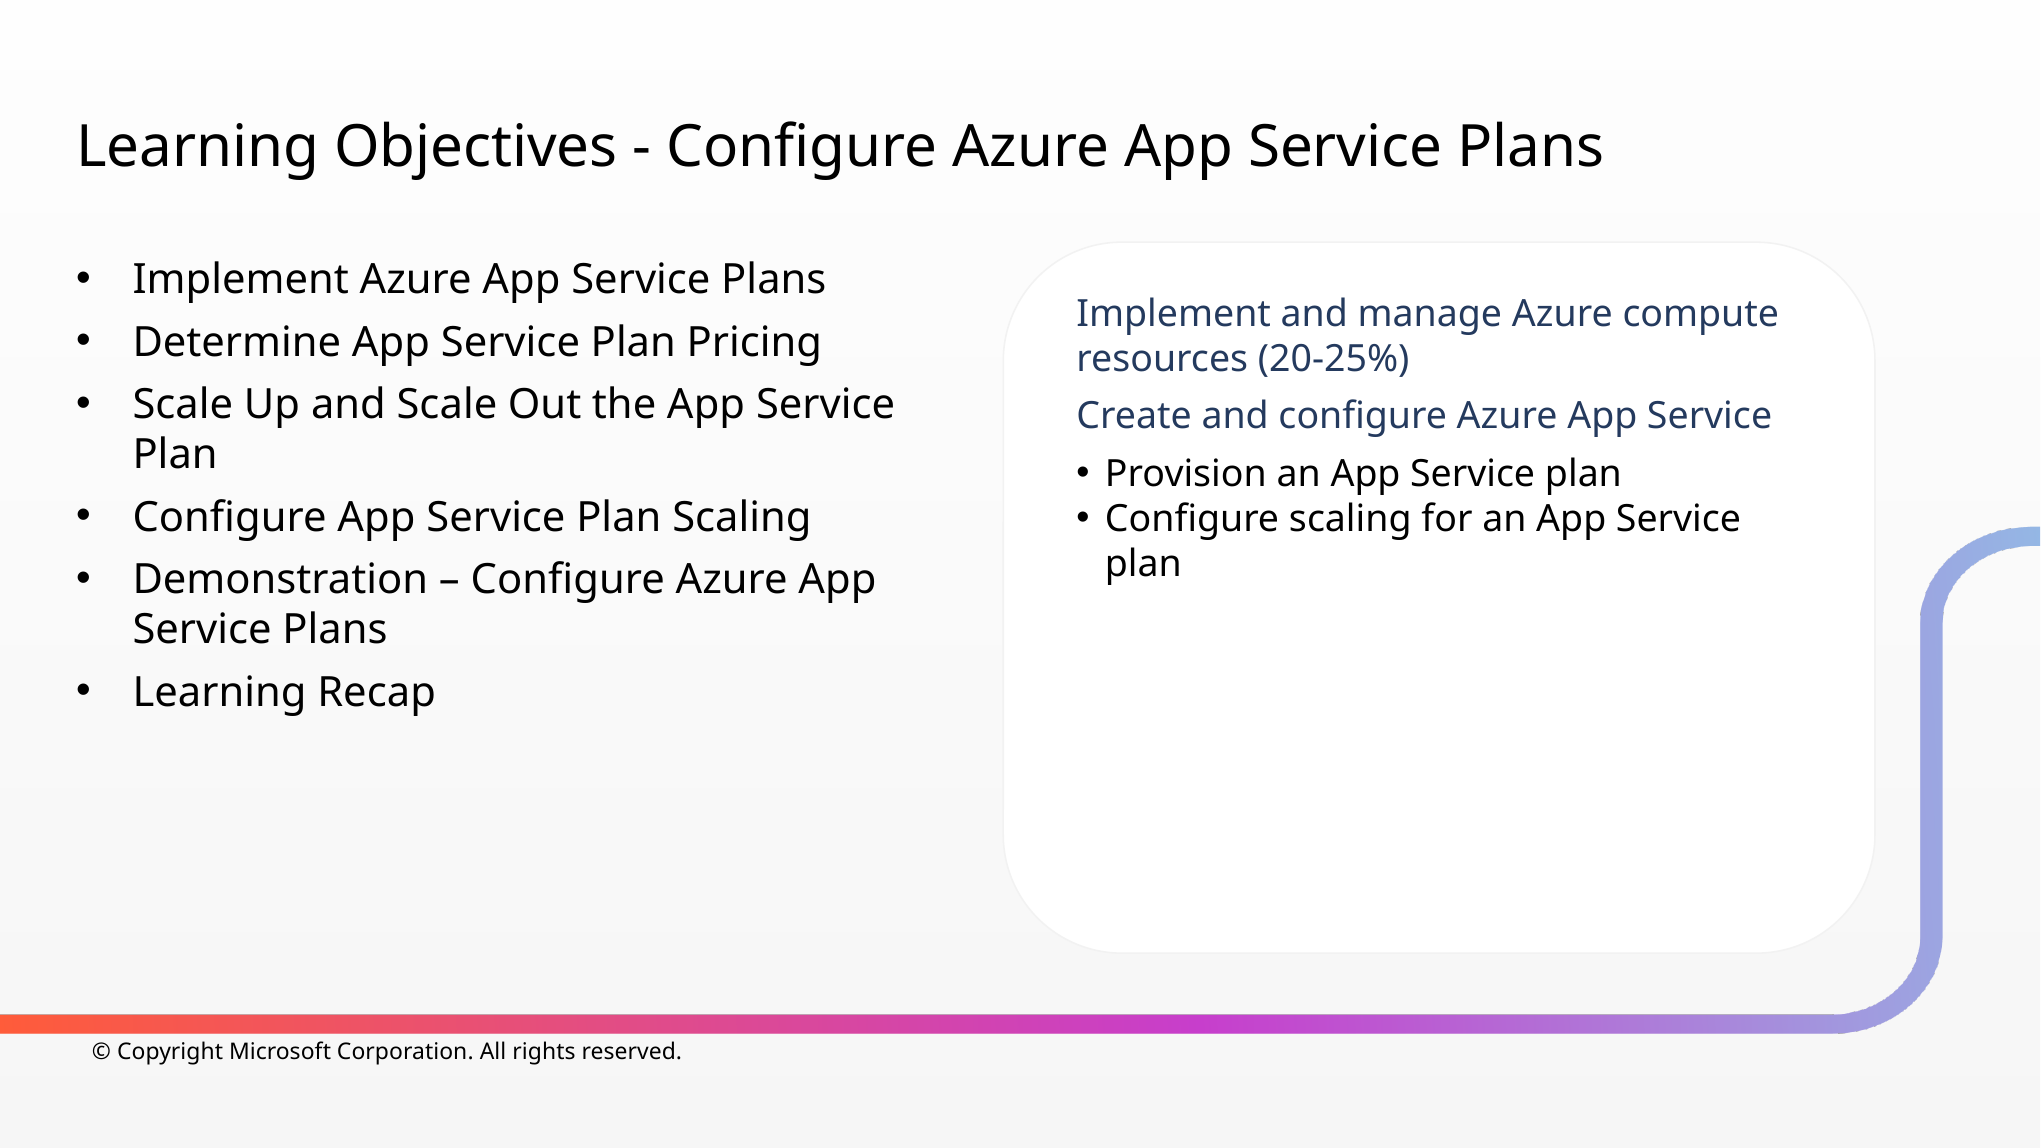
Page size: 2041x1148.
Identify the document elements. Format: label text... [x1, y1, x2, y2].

title Learning Objectives - Configure Azure App Service Plans [76, 93, 1968, 230]
picture [0, 526, 2041, 1034]
text_box Implement Azure App Service Plans Determine App Service Plan Pricing Scale Up and Scale Out the App Service Plan Configure App Service Plan Scaling Demonstration – Configure Azure App Service Plans Learning Recap [75, 251, 964, 896]
text_box Implement and manage Azure compute resources (20-25%) Create and configure Azure App Service Provision an App Service plan Configure scaling for an App Service plan [1061, 281, 1843, 592]
